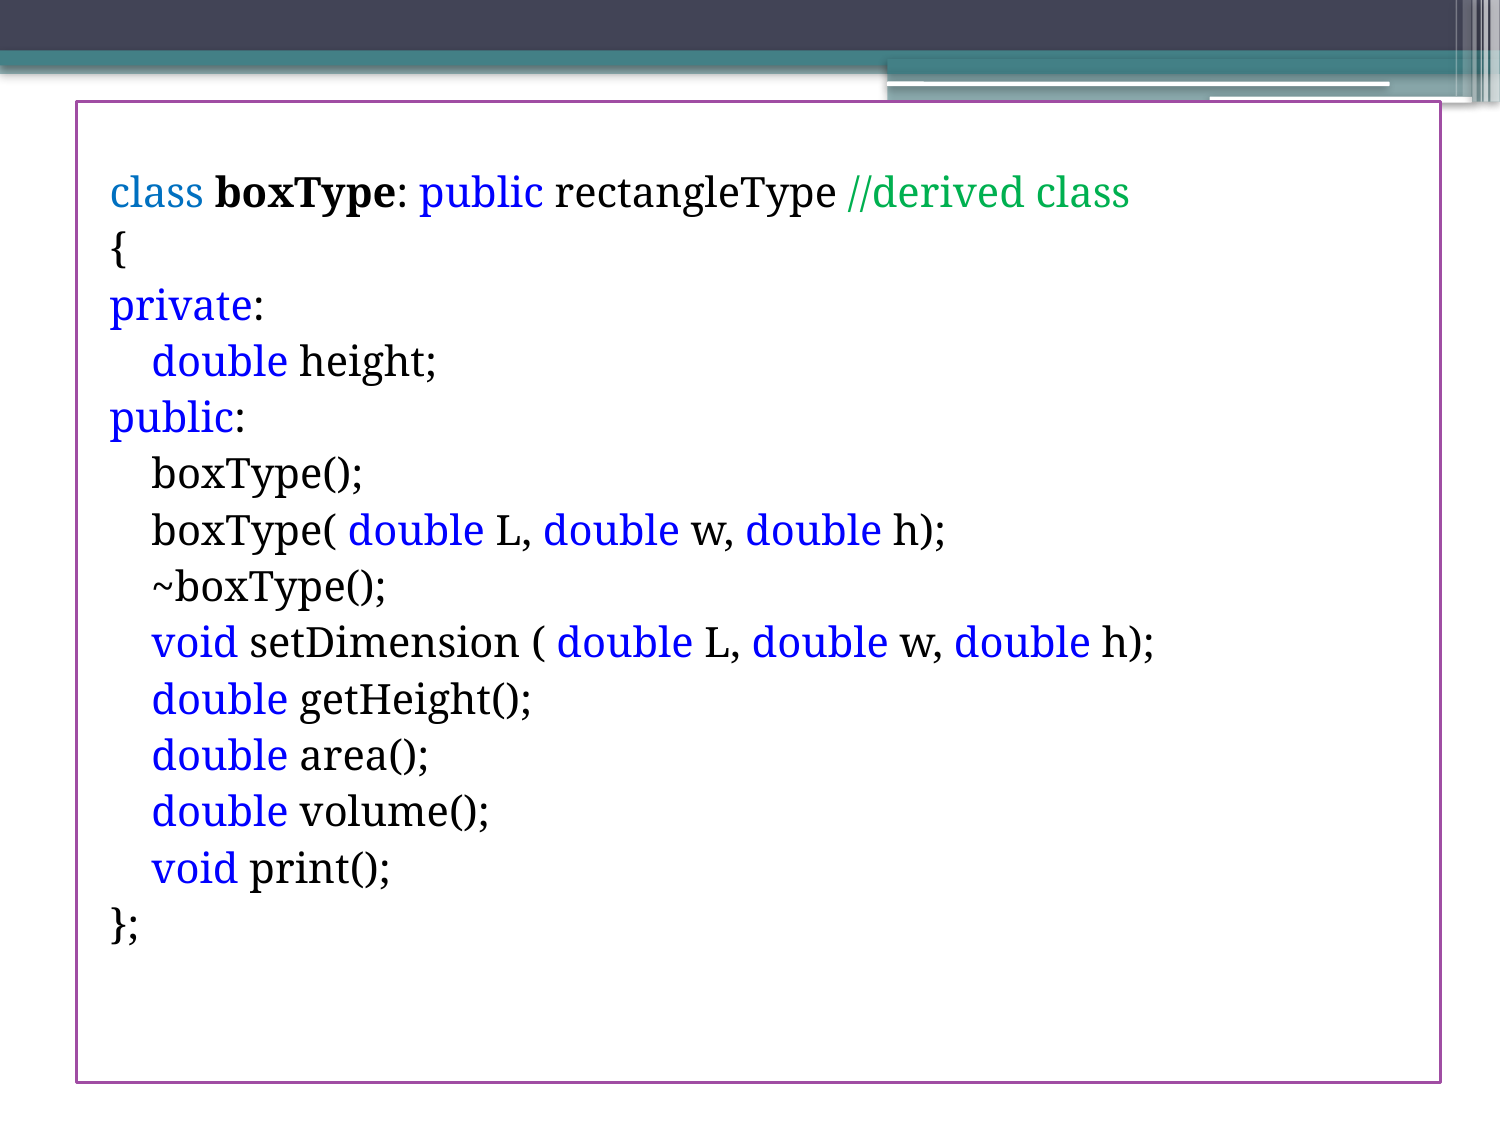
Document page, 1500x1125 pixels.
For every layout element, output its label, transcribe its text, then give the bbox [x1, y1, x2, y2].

text_box class boxType: public rectangleType //derived class { private: double height; public: boxType(); boxType( double L, double w, double h); ~boxType(); void setDimension ( double L, double w, double h); double getHeight(); double area(); double volume(); void print(); }; [75, 100, 1442, 1084]
